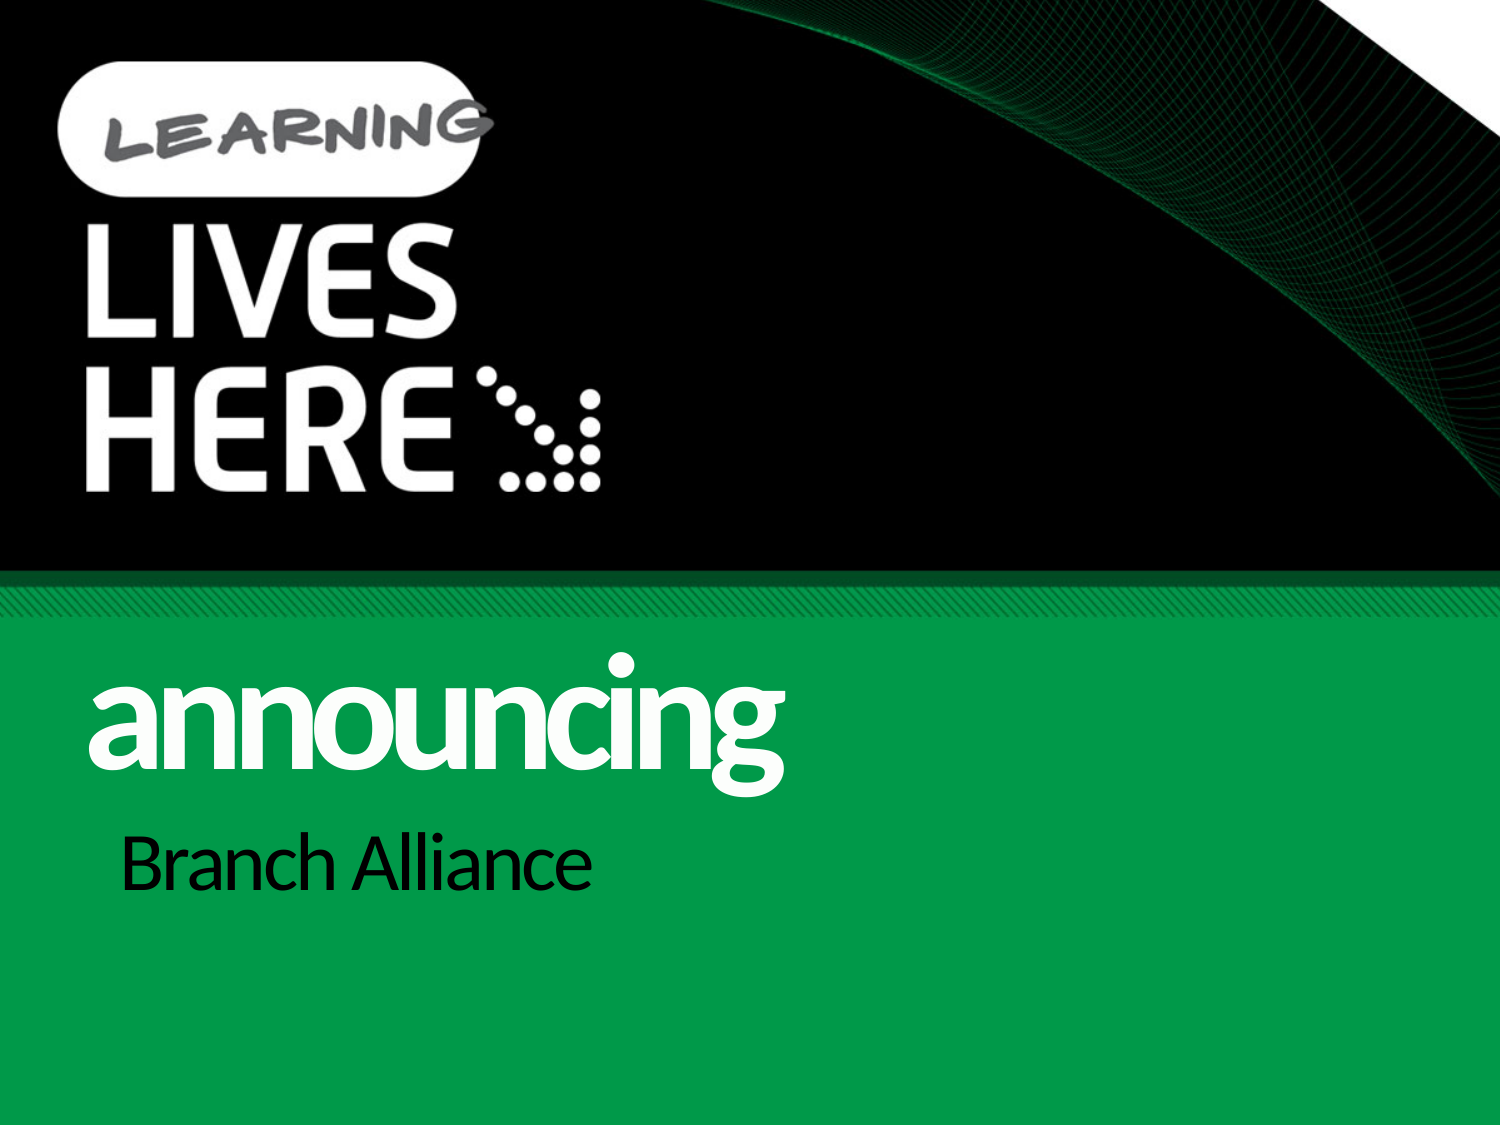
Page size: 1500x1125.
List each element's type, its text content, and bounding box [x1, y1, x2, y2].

picture [0, 0, 1500, 1125]
title Branch Alliance [119, 818, 1375, 943]
list announcing [83, 625, 1344, 800]
